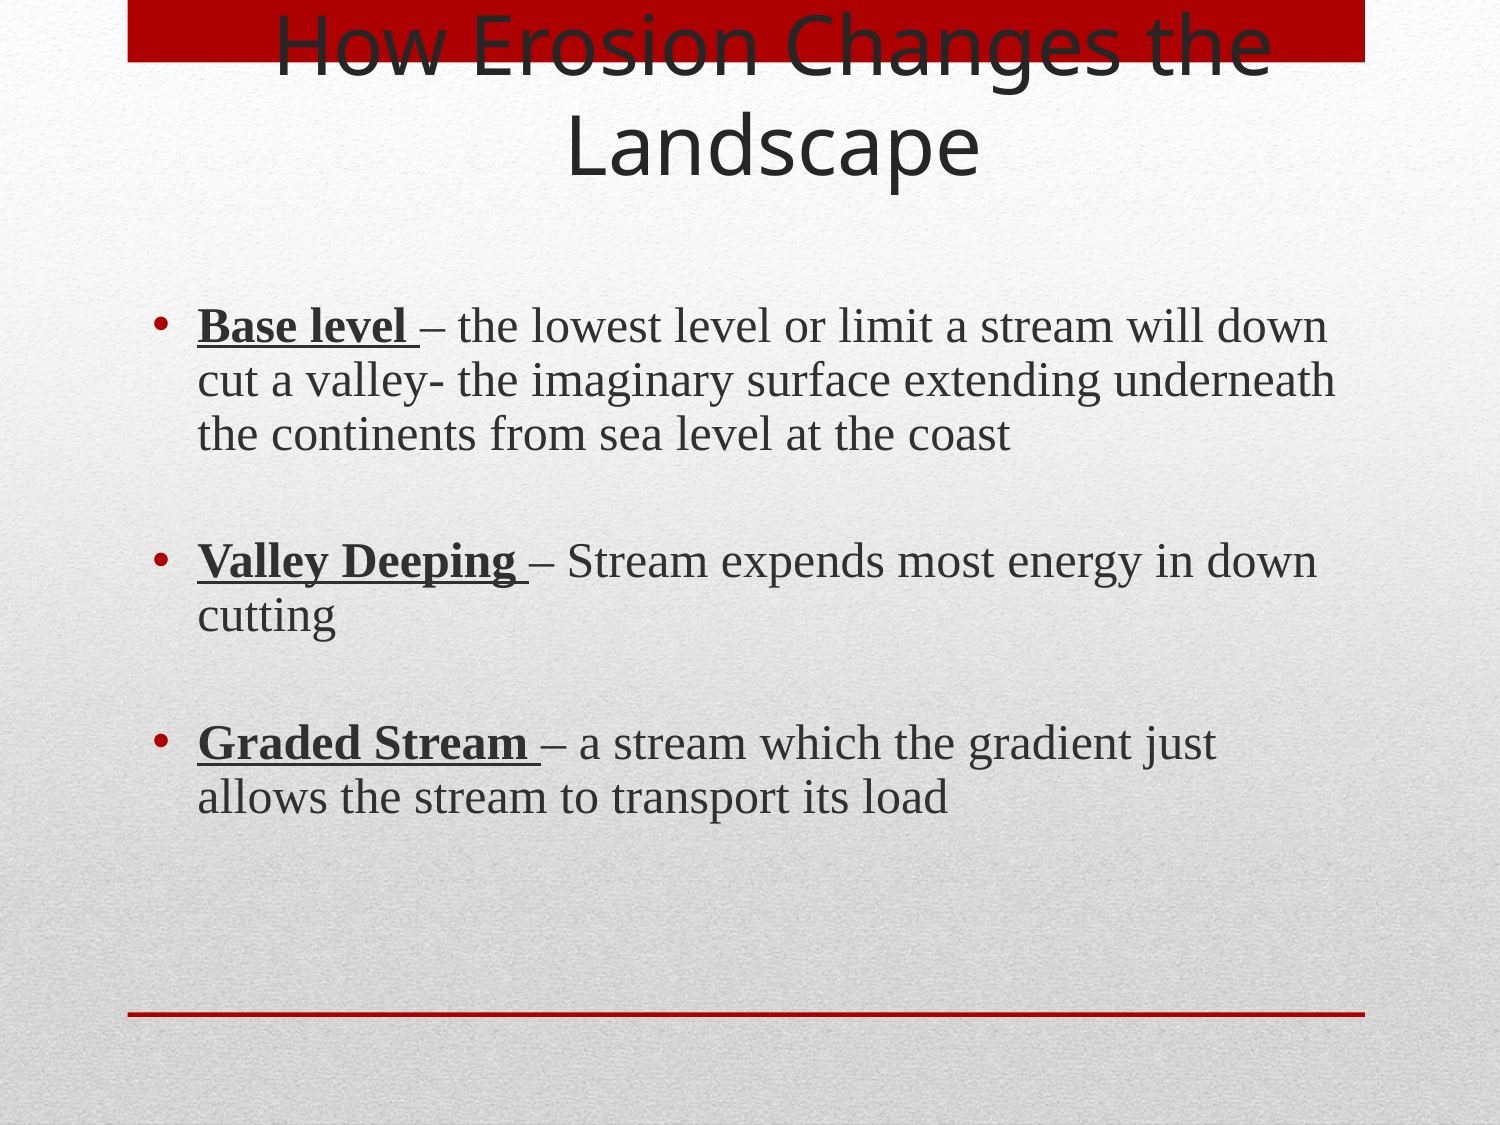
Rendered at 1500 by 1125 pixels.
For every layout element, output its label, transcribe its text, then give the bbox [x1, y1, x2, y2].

title How Erosion Changes the Landscape [75, 0, 1473, 200]
list Base level – the lowest level or limit a stream will down cut a valley- the imaginary surface extending underneath the continents from sea level at the coast Valley Deeping – Stream expends most energy in down cutting Graded Stream – a stream which the gradient just allows the stream to transport its load [137, 275, 1375, 913]
